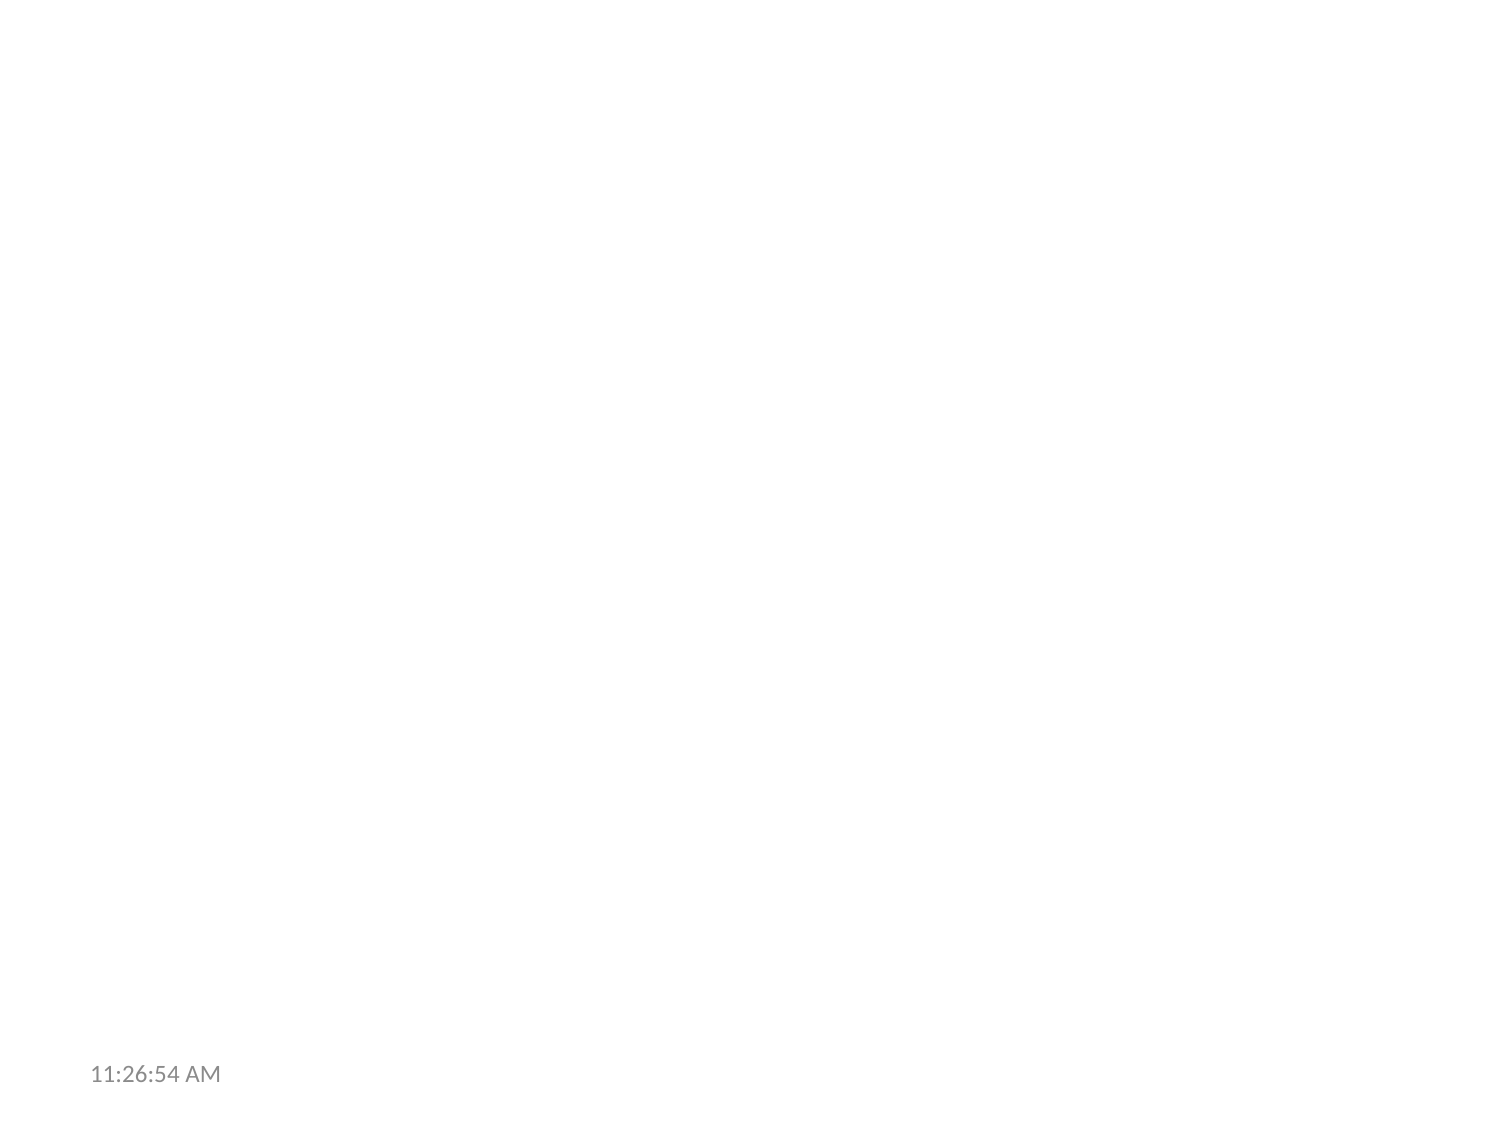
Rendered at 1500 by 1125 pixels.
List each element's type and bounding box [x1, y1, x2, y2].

slide_number [75, 1042, 425, 1103]
